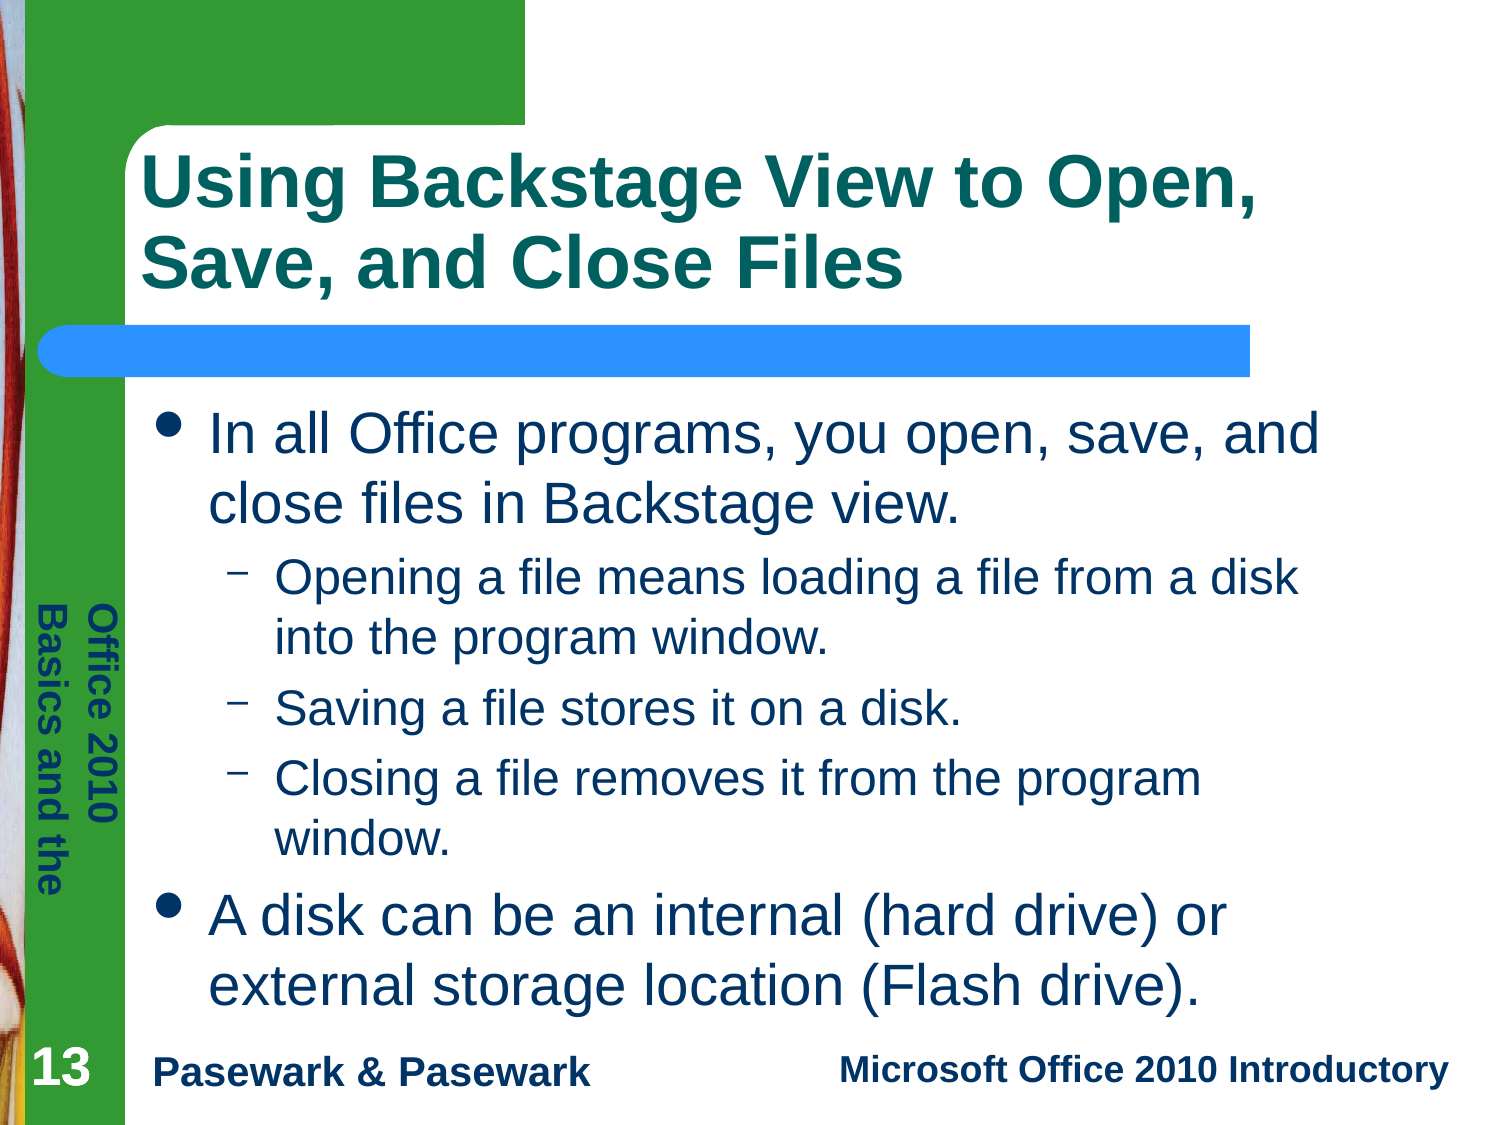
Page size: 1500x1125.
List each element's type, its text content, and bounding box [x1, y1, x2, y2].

text_box 13 [13, 1023, 111, 1105]
list In all Office programs, you open, save, and close files in Backstage view. Opening a file means loading a file from a disk into the program window. Saving a file stores it on a disk. Closing a file removes it from the program window. A disk can be an internal (hard drive) or external storage location (Flash drive). [137, 387, 1400, 1076]
title Using Backstage View to Open, Save, and Close Files [124, 124, 1426, 313]
picture [0, 0, 25, 1125]
